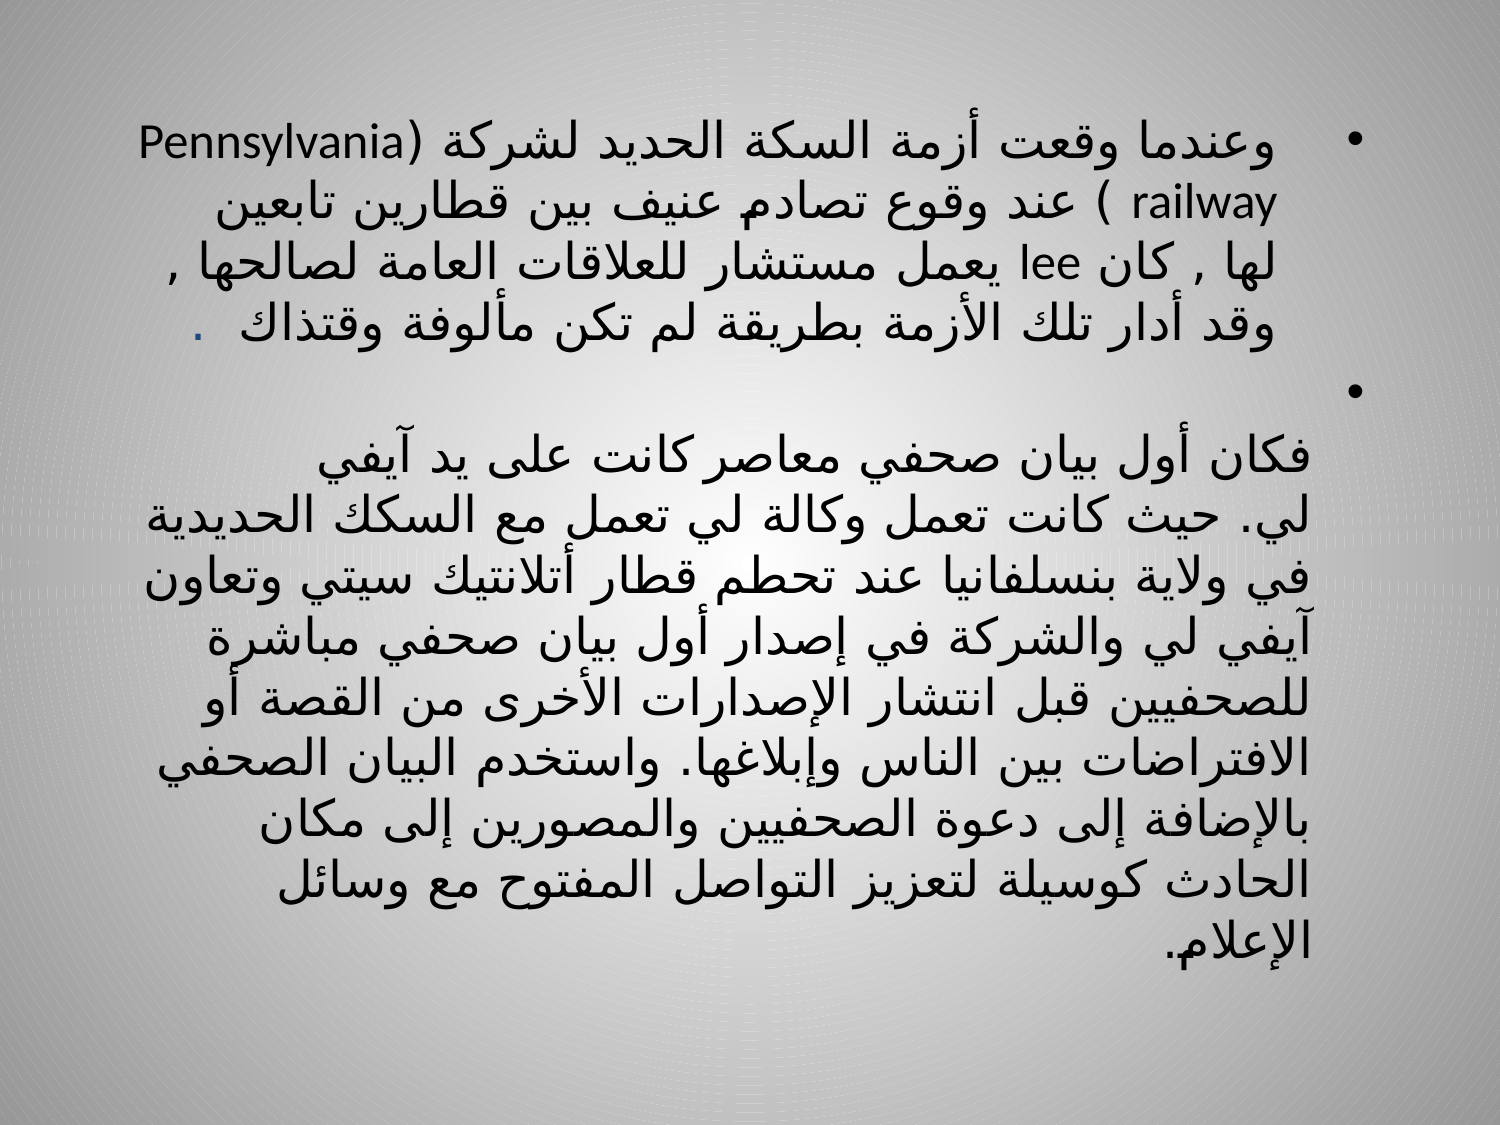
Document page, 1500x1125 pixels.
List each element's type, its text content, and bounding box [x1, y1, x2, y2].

list وعندما وقعت أزمة السكة الحديد لشركة (Pennsylvania railway ) عند وقوع تصادم عنيف بين قطارين تابعين لها , كان lee يعمل مستشار للعلاقات العامة لصالحها , وقد أدار تلك الأزمة بطريقة لم تكن مألوفة وقتذاك . فكان أول بيان صحفي معاصر كانت على يد آيفي لي. حيث كانت تعمل وكالة لي تعمل مع السكك الحديدية في ولاية بنسلفانيا عند تحطم قطار أتلانتيك سيتي وتعاون آيفي لي والشركة في إصدار أول بيان صحفي مباشرة للصحفيين قبل انتشار الإصدارات الأخرى من القصة أو الافتراضات بين الناس وإبلاغها. واستخدم البيان الصحفي بالإضافة إلى دعوة الصحفيين والمصورين إلى مكان الحادث كوسيلة لتعزيز التواصل المفتوح مع وسائل الإعلام. [112, 99, 1375, 1025]
